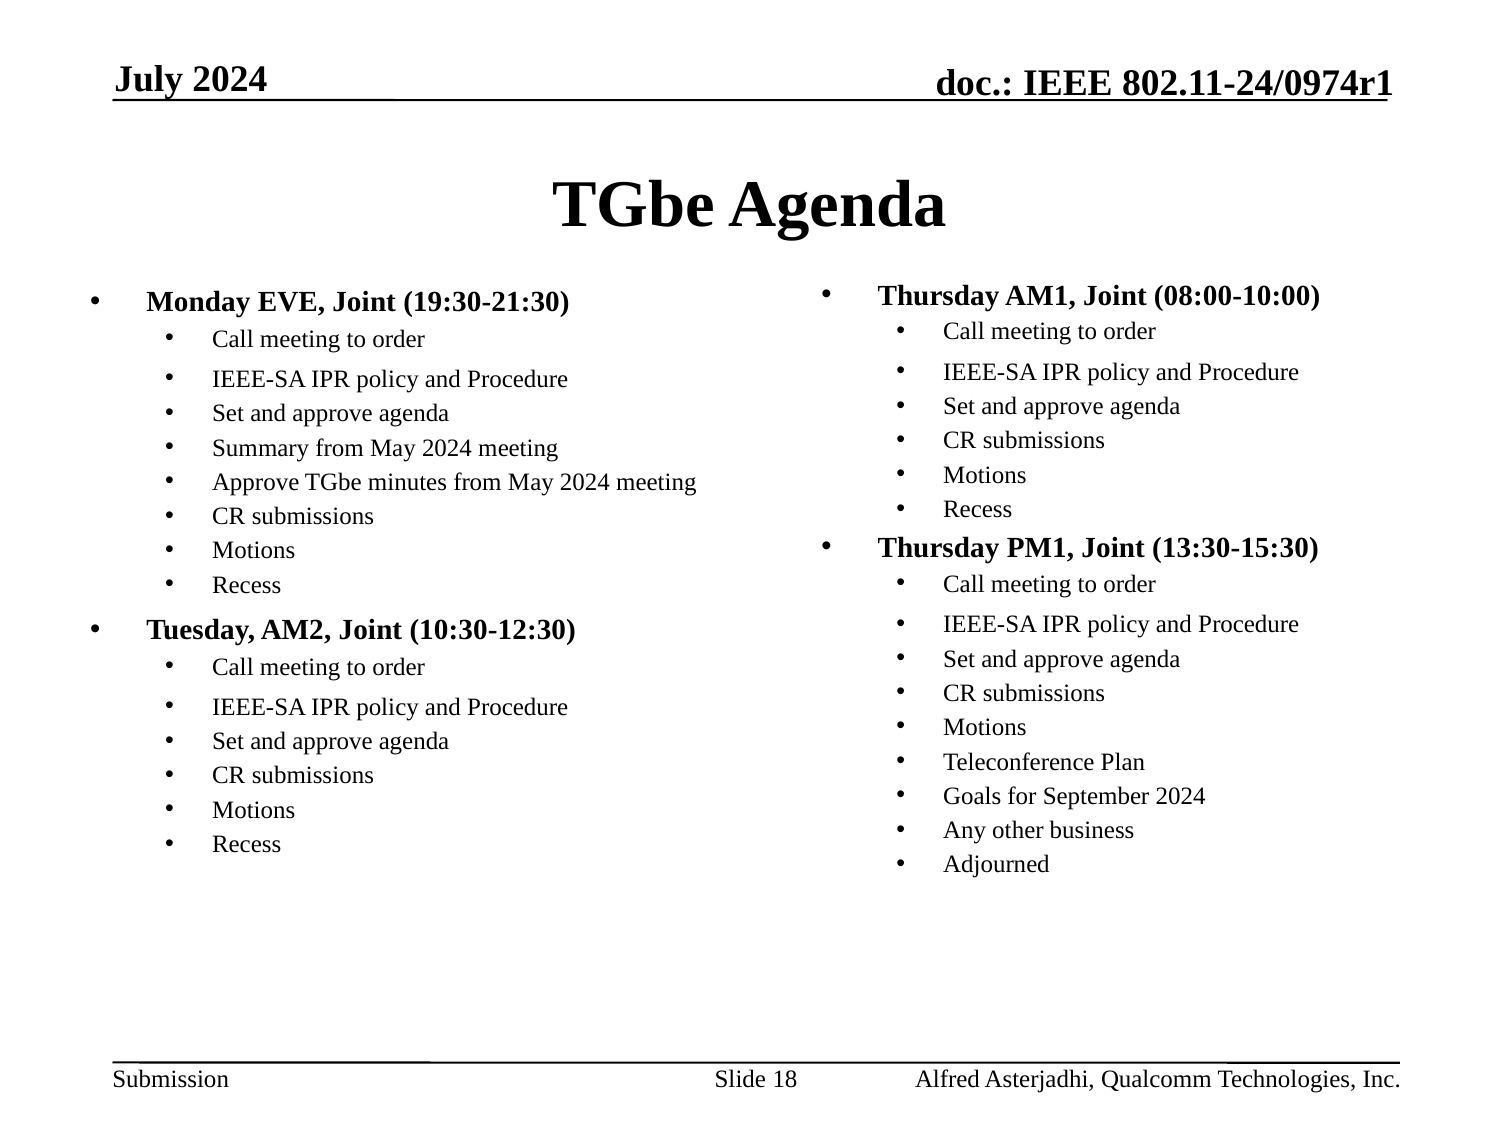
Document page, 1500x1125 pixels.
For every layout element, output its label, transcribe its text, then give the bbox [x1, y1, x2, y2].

text_box Thursday AM1, Joint (08:00-10:00) Call meeting to order IEEE-SA IPR policy and Procedure Set and approve agenda CR submissions Motions Recess Thursday PM1, Joint (13:30-15:30) Call meeting to order IEEE-SA IPR policy and Procedure Set and approve agenda CR submissions Motions Teleconference Plan Goals for September 2024 Any other business Adjourned [806, 275, 1500, 1050]
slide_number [114, 54, 423, 100]
list Monday EVE, Joint (19:30-21:30) Call meeting to order IEEE-SA IPR policy and Procedure Set and approve agenda Summary from May 2024 meeting Approve TGbe minutes from May 2024 meeting CR submissions Motions Recess Tuesday, AM2, Joint (10:30-12:30) Call meeting to order IEEE-SA IPR policy and Procedure Set and approve agenda CR submissions Motions Recess [74, 274, 800, 1063]
slide_number Slide 18 [712, 1061, 800, 1123]
title TGbe Agenda [112, 112, 1388, 288]
footer Alfred Asterjadhi, Qualcomm Technologies, Inc. [878, 1061, 1402, 1093]
